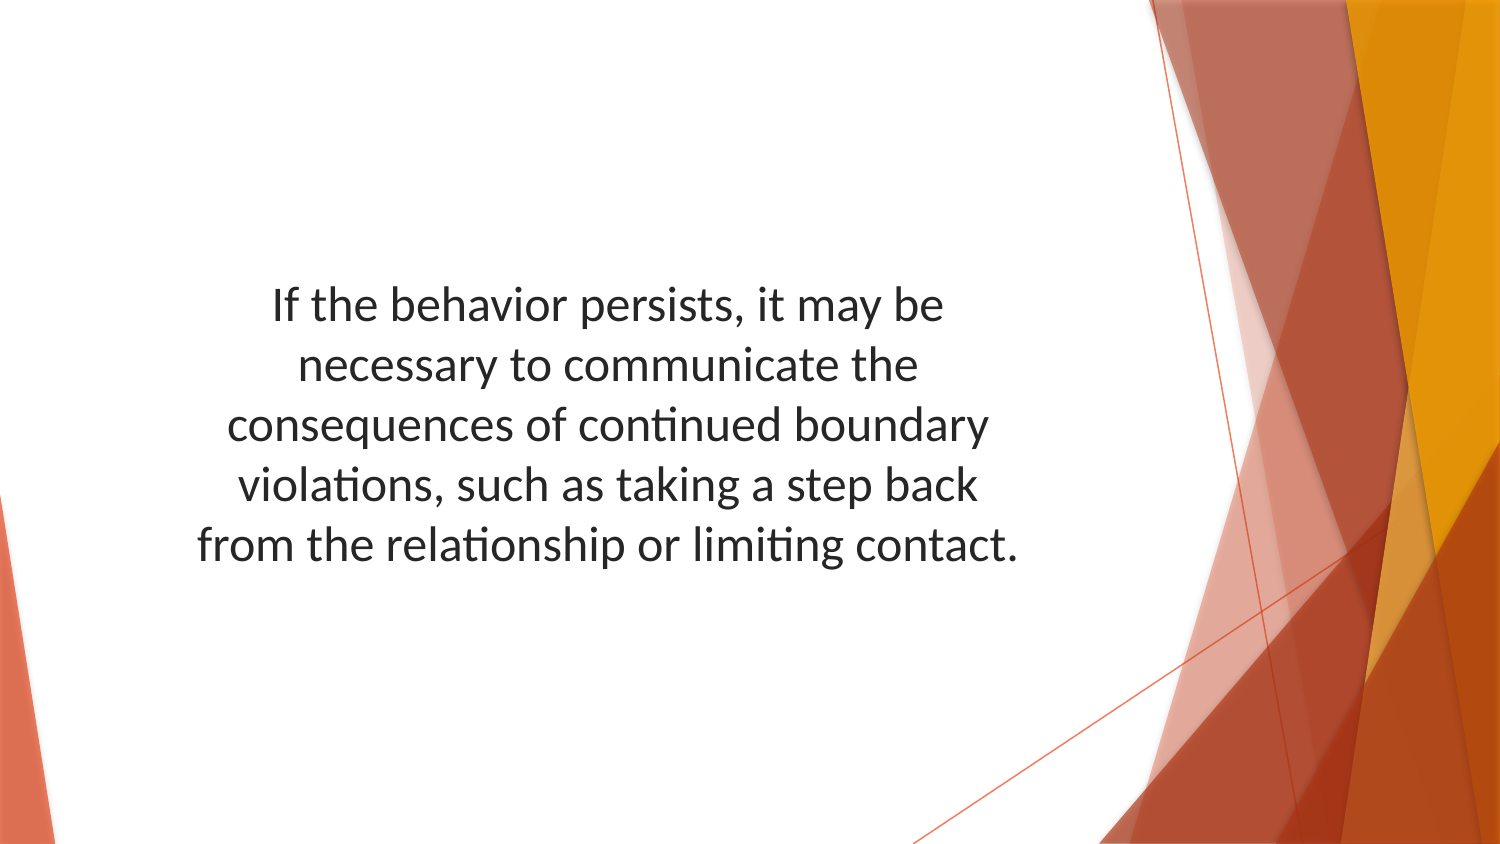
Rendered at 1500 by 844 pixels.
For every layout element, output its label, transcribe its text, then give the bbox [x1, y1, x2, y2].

list If the behavior persists, it may be necessary to communicate the consequences of continued boundary violations, such as taking a step back from the relationship or limiting contact. [171, 114, 1046, 729]
